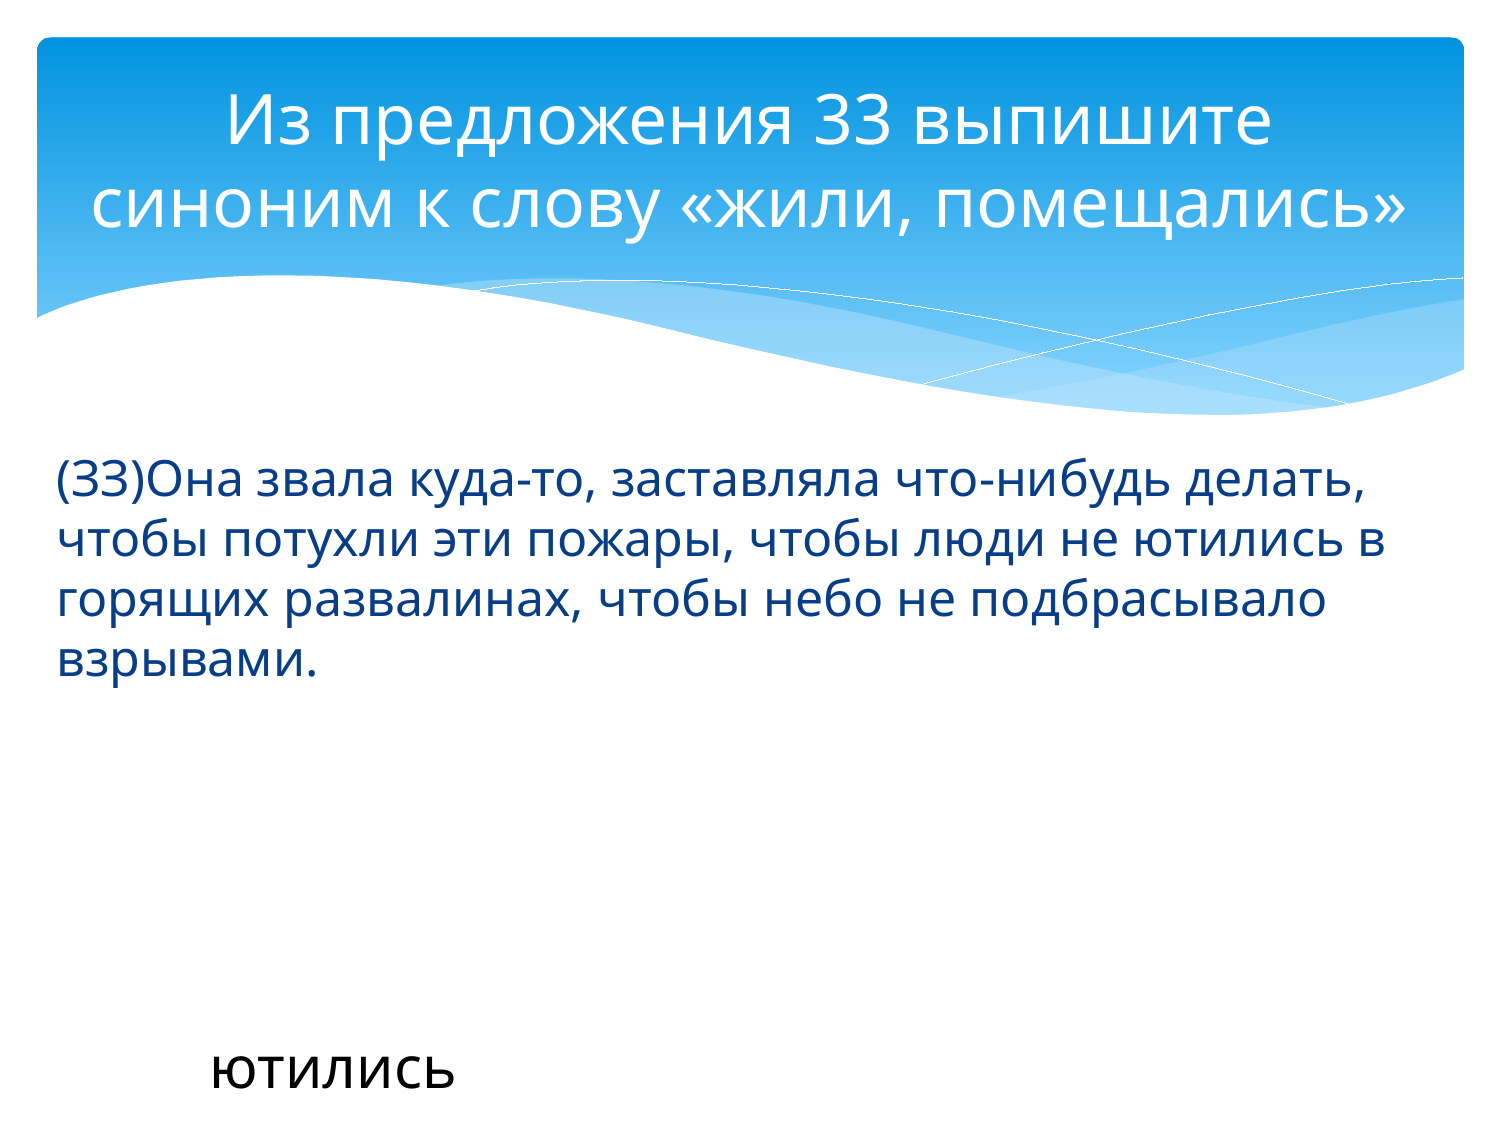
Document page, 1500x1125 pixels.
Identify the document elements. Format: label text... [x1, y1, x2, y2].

list (ЗЗ)Она звала куда-то, заставляла что-нибудь делать, чтобы потухли эти пожары, чтобы люди не ютились в горящих развалинах, чтобы небо не подбрасывало взрывами. [41, 438, 1459, 1005]
text_box ютились [194, 1023, 1317, 1108]
title Из предложения 33 выпишите синоним к слову «жили, помещались» [75, 55, 1425, 261]
